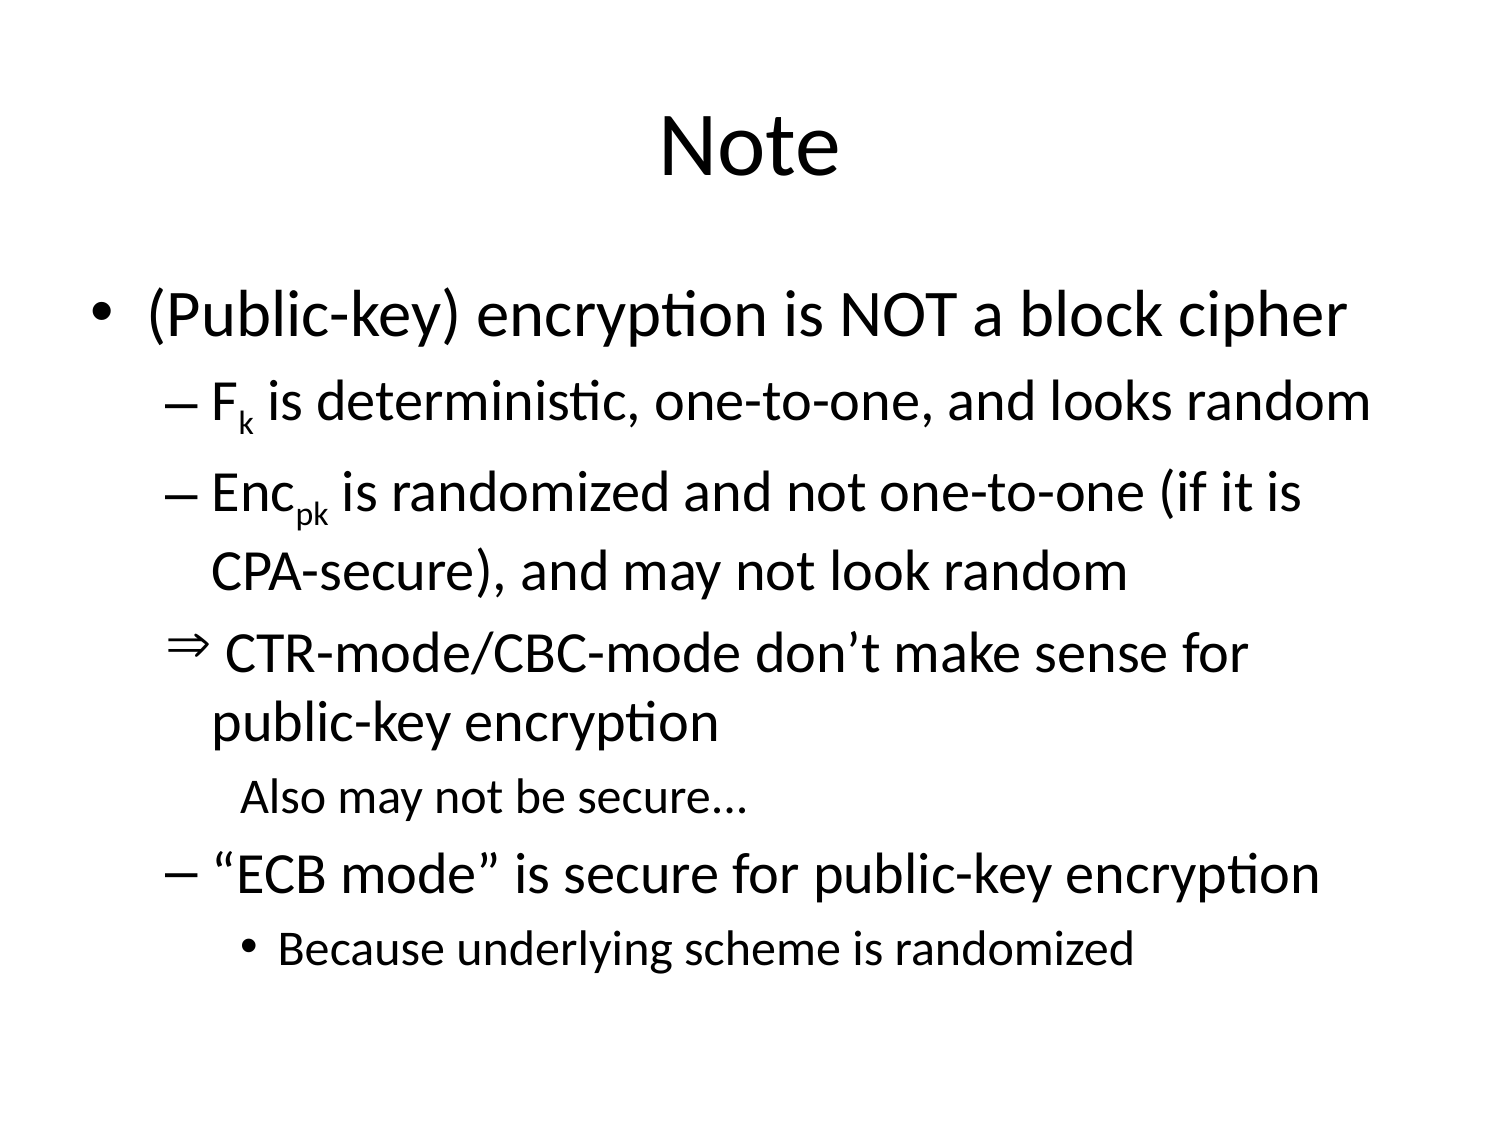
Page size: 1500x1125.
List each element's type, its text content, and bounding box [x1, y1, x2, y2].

list (Public-key) encryption is NOT a block cipher Fk is deterministic, one-to-one, and looks random Encpk is randomized and not one-to-one (if it is CPA-secure), and may not look random CTR-mode/CBC-mode don’t make sense for public-key encryption Also may not be secure... “ECB mode” is secure for public-key encryption Because underlying scheme is randomized [75, 262, 1425, 1005]
title Note [75, 45, 1425, 233]
